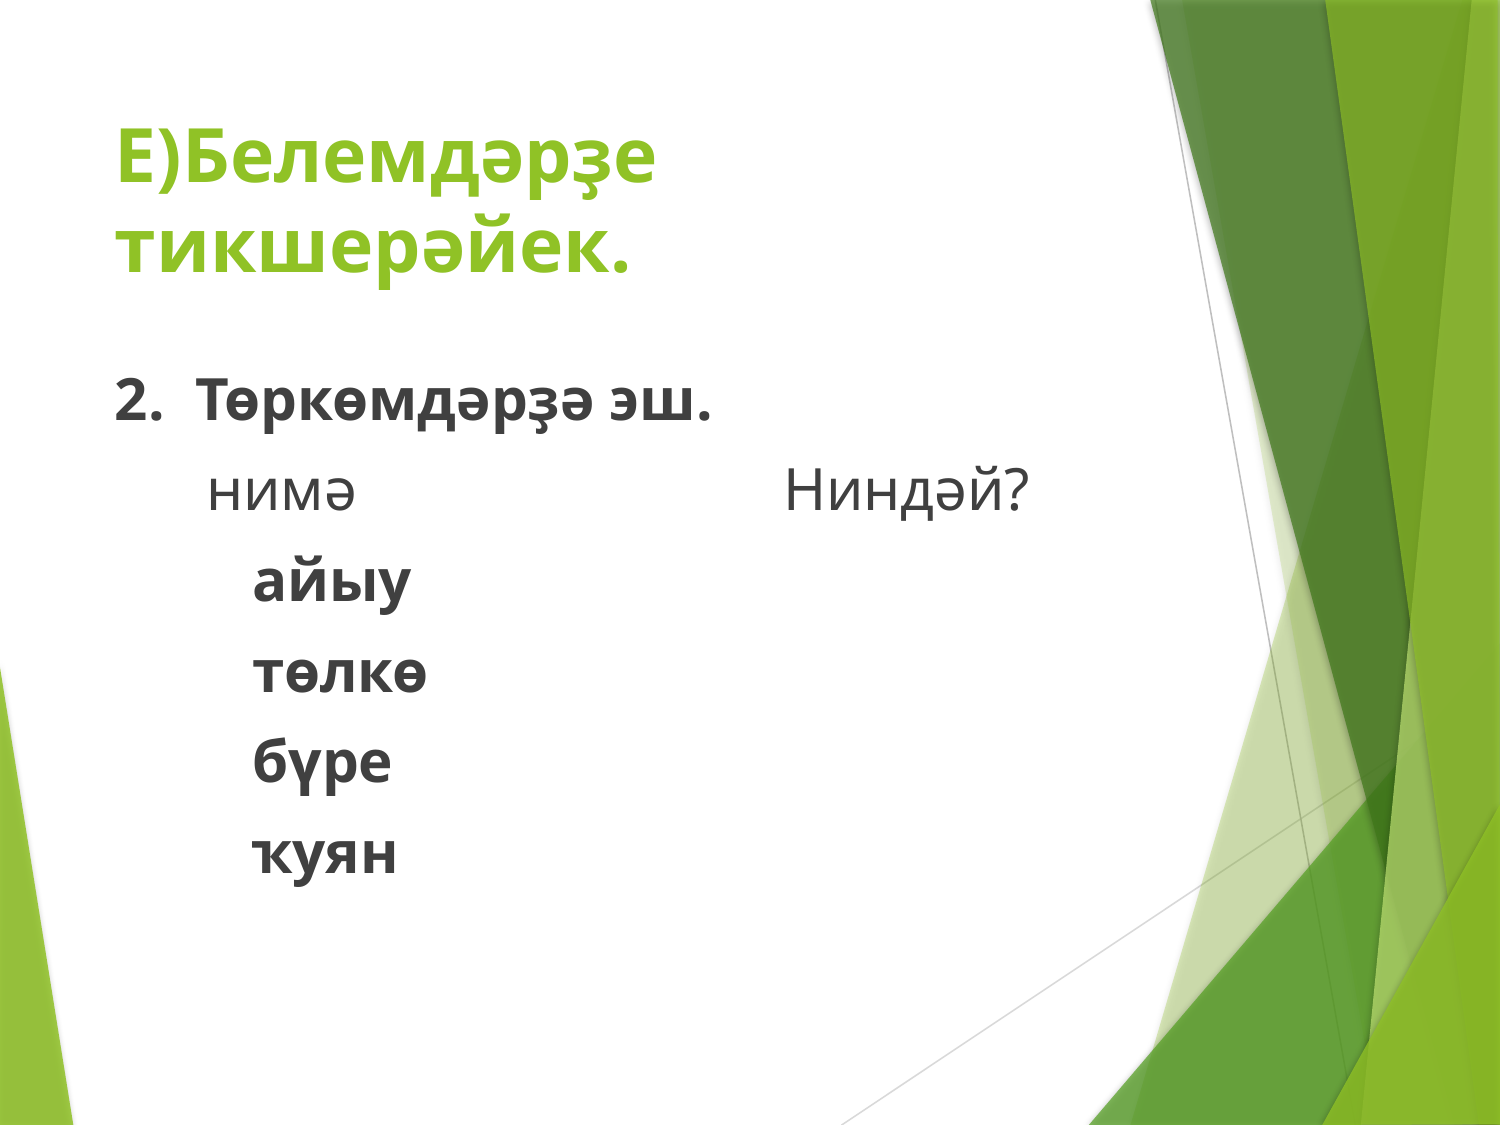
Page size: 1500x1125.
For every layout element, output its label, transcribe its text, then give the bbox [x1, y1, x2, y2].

list 2. Төркөмдәрҙә эш. нимә Ниндәй? айыу төлкө бүре ҡуян [99, 354, 1142, 992]
title Е)Белемдәрҙе тикшерәйек. [99, 99, 1142, 317]
